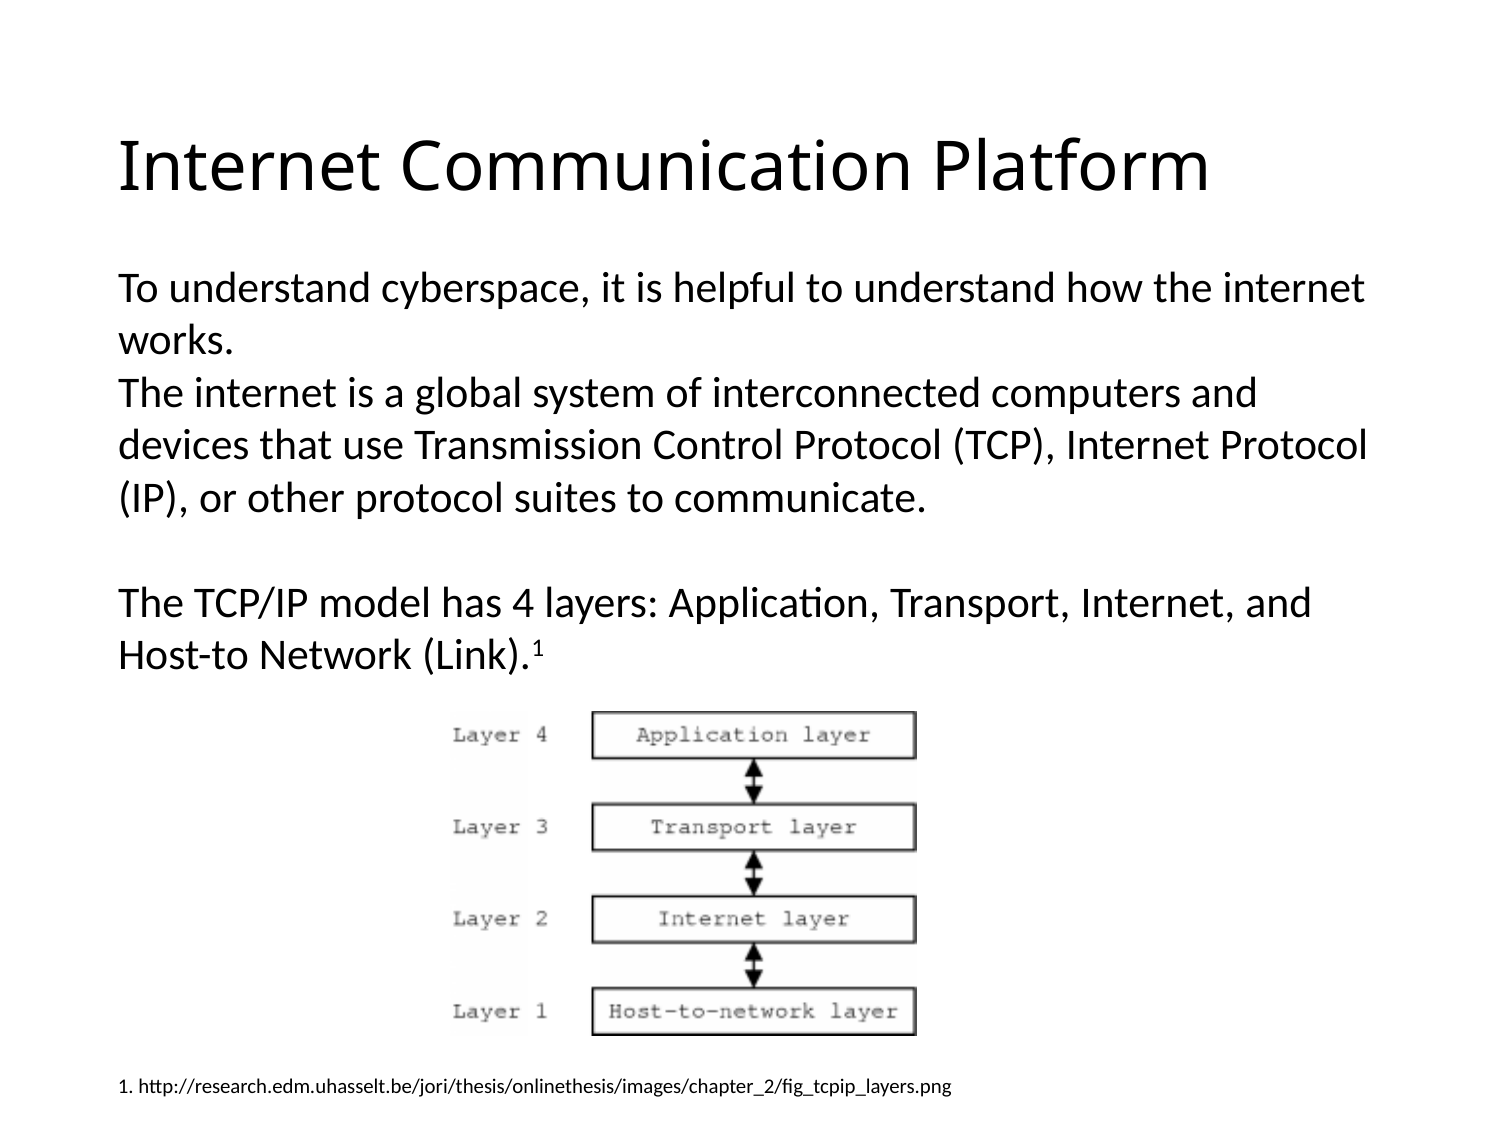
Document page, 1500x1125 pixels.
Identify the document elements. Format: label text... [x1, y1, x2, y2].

list To understand cyberspace, it is helpful to understand how the internet works. The internet is a global system of interconnected computers and devices that use Transmission Control Protocol (TCP), Internet Protocol (IP), or other protocol suites to communicate. The TCP/IP model has 4 layers: Application, Transport, Internet, and Host-to Network (Link).1 [102, 251, 1398, 966]
title Internet Communication Platform [102, 59, 1398, 251]
text_box 1. http://research.edm.uhasselt.be/jori/thesis/onlinethesis/images/chapter_2/fig_tcpip_layers.png [103, 1065, 1397, 1105]
picture [449, 711, 917, 1036]
